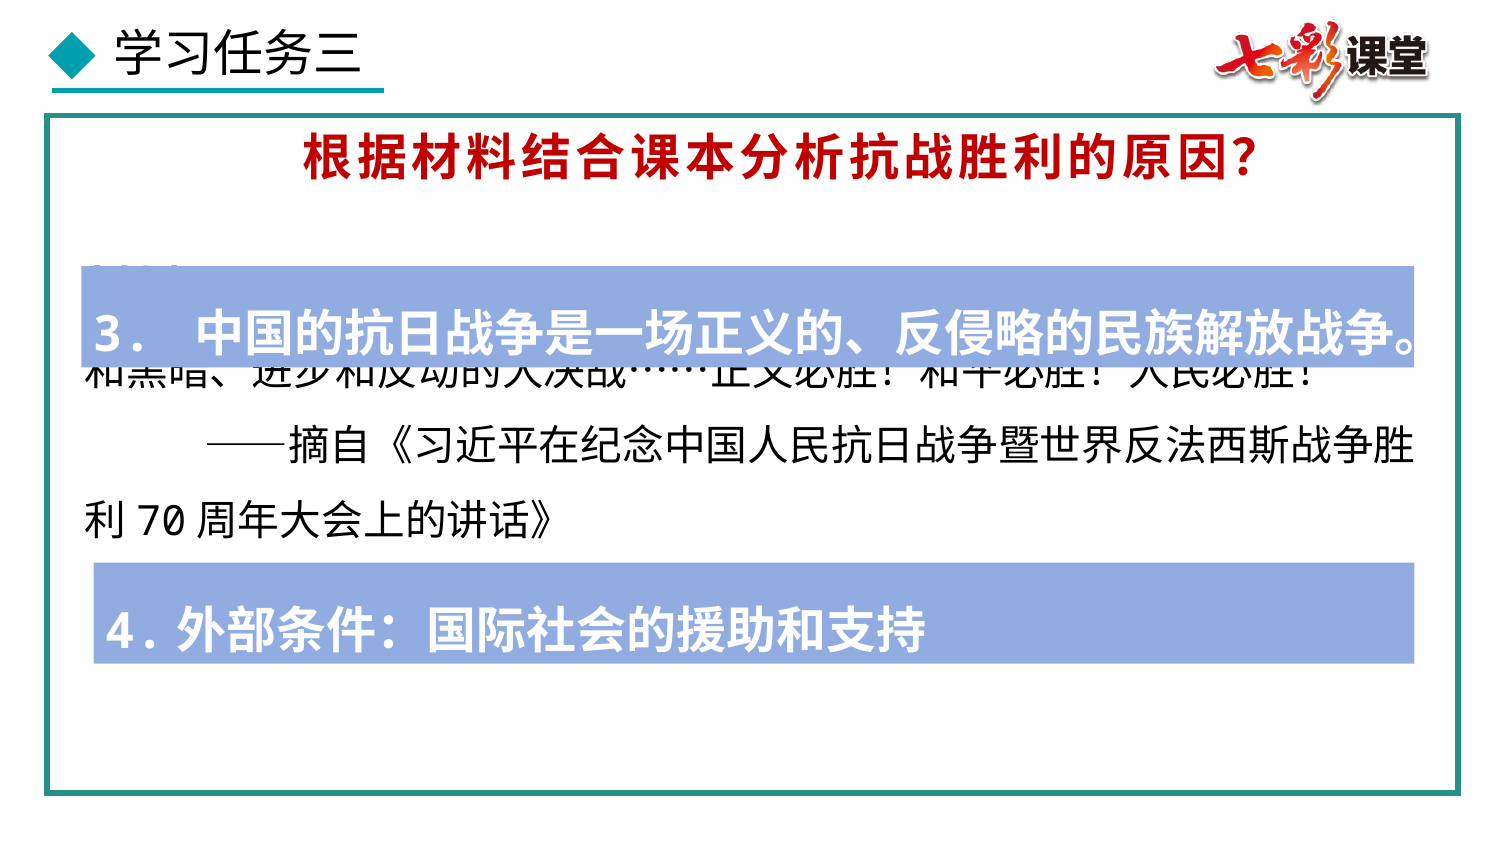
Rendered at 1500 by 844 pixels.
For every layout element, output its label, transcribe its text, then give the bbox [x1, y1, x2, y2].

text_box 根据材料结合课本分析抗战胜利的原因？ [263, 119, 1321, 191]
text_box 3. 中国的抗日战争是一场正义的、反侵略的民族解放战争。 [81, 266, 1415, 368]
picture [1210, 15, 1434, 106]
text_box 4.外部条件：国际社会的援助和支持 [93, 562, 1415, 664]
text_box 材料三 中国人民抗日战争和世界反法西斯战争，是正义和邪恶、光明和黑暗、进步和反动的大决战……正义必胜！和平必胜！人民必胜！ ——摘自《习近平在纪念中国人民抗日战争暨世界反法西斯战争胜利70周年大会上的讲话》 [73, 247, 1450, 526]
